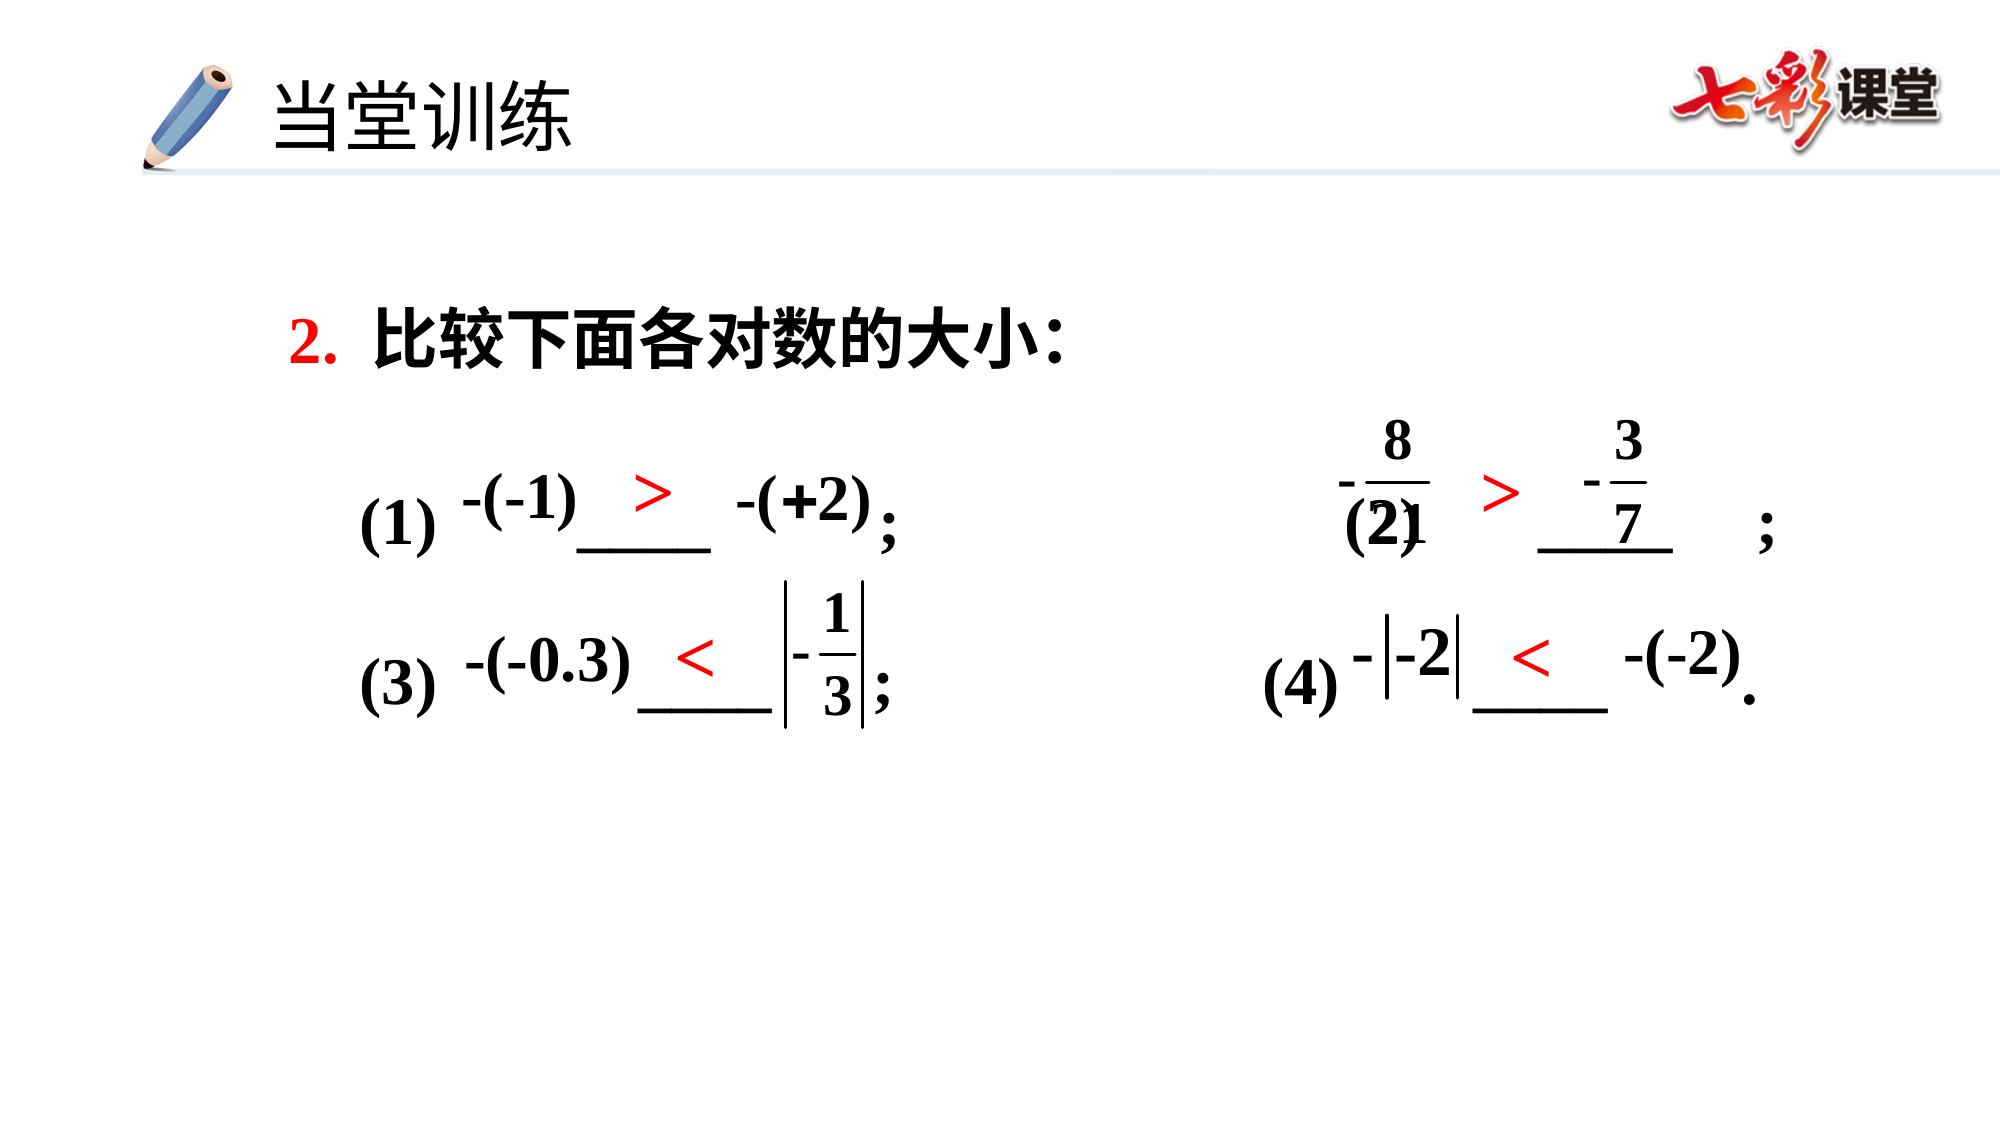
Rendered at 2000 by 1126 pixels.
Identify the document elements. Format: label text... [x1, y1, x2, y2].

text_box > [612, 433, 696, 544]
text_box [455, 621, 640, 709]
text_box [1573, 399, 1659, 558]
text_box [773, 566, 878, 740]
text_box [452, 458, 589, 546]
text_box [1329, 399, 1444, 558]
text_box < [1490, 598, 1574, 709]
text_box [725, 461, 884, 549]
picture [133, 42, 242, 195]
picture [1666, 42, 1948, 157]
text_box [1614, 614, 1751, 702]
text_box < [654, 598, 738, 709]
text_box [1341, 599, 1476, 711]
text_box ____ ; (2) ____ ; (3) ____ ; (4) ____ . [339, 387, 1908, 728]
text_box > [1460, 433, 1544, 544]
text_box 2. 比较下面各对数的大小： [186, 286, 1400, 387]
